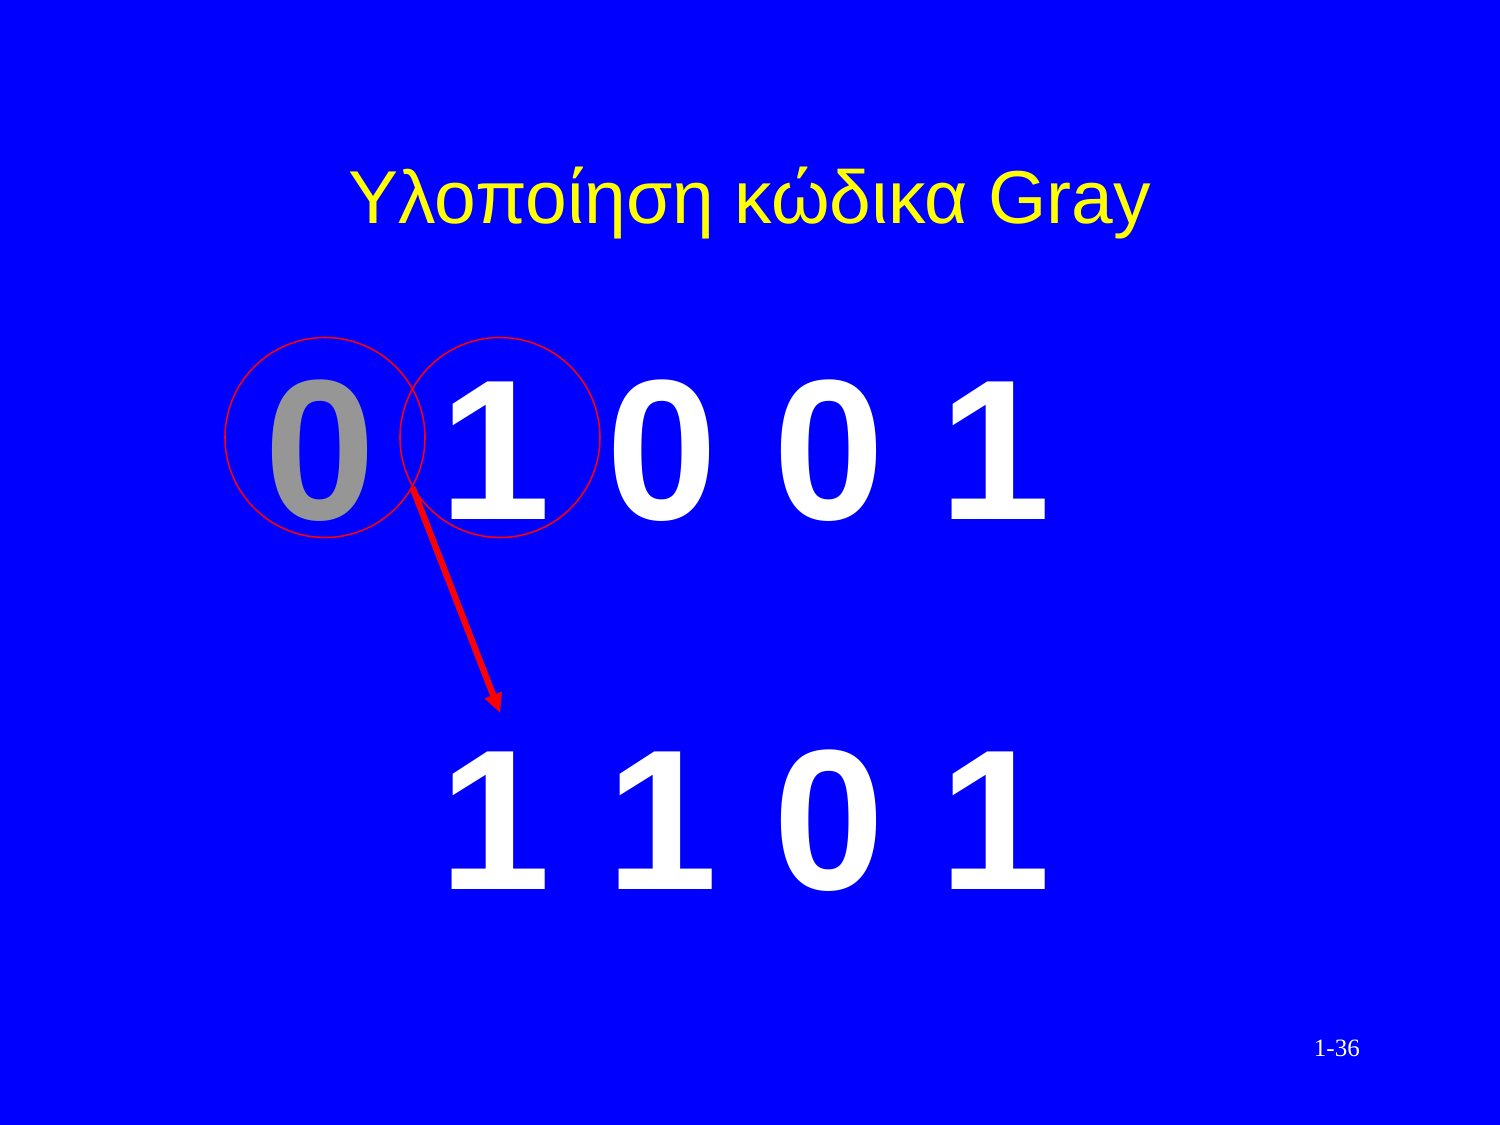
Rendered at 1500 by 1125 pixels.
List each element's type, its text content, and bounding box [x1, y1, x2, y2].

text_box 1 0 0 1 [425, 312, 1067, 568]
text_box 0 [250, 312, 392, 568]
title Υλοποίηση κώδικα Gray [112, 99, 1388, 288]
text_box [399, 337, 601, 538]
text_box 1 1 0 1 [425, 682, 1067, 937]
text_box [392, 363, 412, 512]
text_box [225, 371, 250, 504]
text_box [412, 487, 502, 713]
